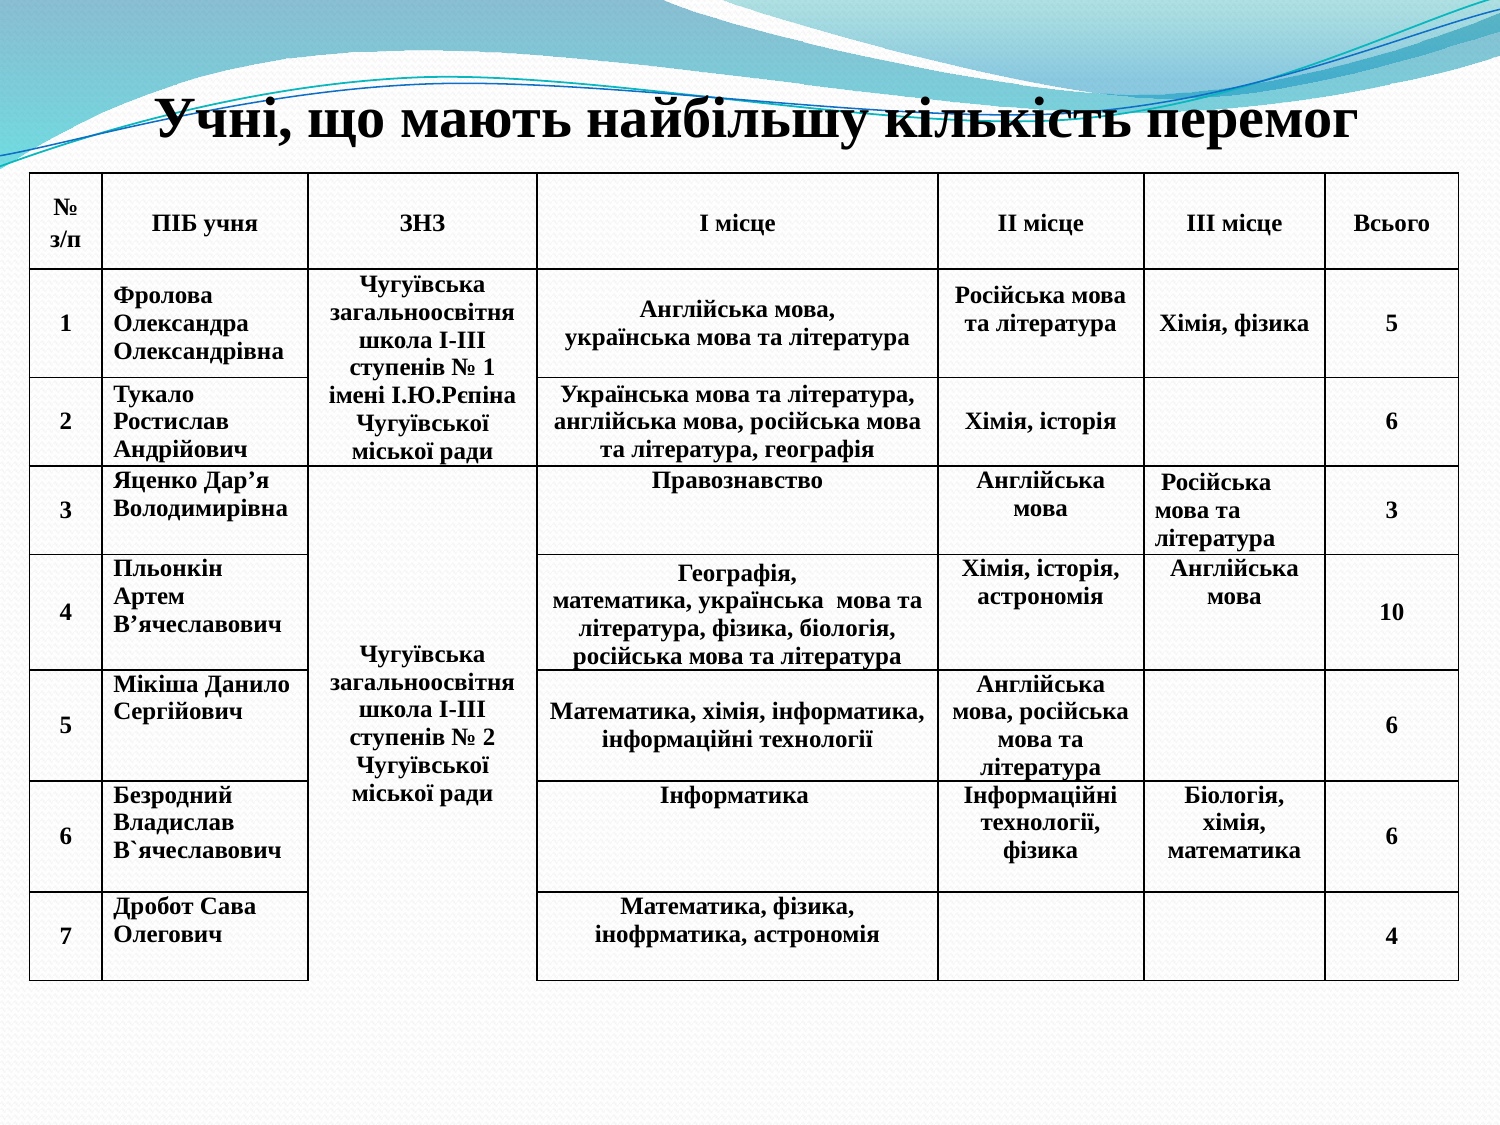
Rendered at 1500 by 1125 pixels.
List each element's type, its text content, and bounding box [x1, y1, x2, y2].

table_cell Мікіша Данило Сергійович [103, 671, 307, 780]
table_cell 5 [30, 671, 101, 780]
table_cell Географія, математика, українська мова та література, фізика, біологія, російська мова та література [538, 555, 937, 669]
table_cell Безродний Владислав В`ячеславович [103, 782, 307, 891]
table_cell 6 [1326, 378, 1458, 465]
table_cell 4 [1326, 893, 1458, 980]
table_header ЗНЗ [309, 174, 536, 268]
table_cell 1 [30, 270, 101, 377]
table_cell 7 [30, 893, 101, 980]
table_cell Яценко Дар’я Володимирівна [103, 467, 307, 554]
table_cell Правознавство [538, 467, 937, 554]
table_cell [1145, 378, 1324, 465]
table_cell Біологія, хімія, математика [1145, 782, 1324, 891]
table_header № з/п [30, 174, 101, 268]
table_cell Хімія, історія, астрономія [939, 555, 1143, 669]
table_header ІІІ місце [1145, 174, 1324, 268]
table_cell Англійська мова [939, 467, 1143, 554]
table_cell Математика, фізика, інофрматика, астрономія [538, 893, 937, 980]
table_cell Російська мова та література [939, 270, 1143, 377]
table_cell Пльонкін Артем В’ячеславович [103, 555, 307, 669]
table_cell Дробот Сава Олегович [103, 893, 307, 980]
table_cell Математика, хімія, інформатика, інформаційні технології [538, 671, 937, 780]
table_cell 5 [1326, 270, 1458, 377]
table_cell Тукало Ростислав Андрійович [103, 378, 307, 465]
table_cell 3 [1326, 467, 1458, 554]
table_cell Англійська мова [1145, 555, 1324, 669]
table_cell [1145, 893, 1324, 980]
title Учні, що мають найбільшу кількість перемог [75, 66, 1438, 149]
table_cell Інформатика [538, 782, 937, 891]
table_header І місце [538, 174, 937, 268]
table_cell Хімія, фізика [1145, 270, 1324, 377]
table_cell 4 [30, 555, 101, 669]
table_cell Англійська мова, російська мова та література [939, 671, 1143, 780]
table_cell Російська мова та література [1145, 467, 1324, 554]
table_cell Чугуївська загальноосвітня школа І-ІІІ ступенів № 1 імені І.Ю.Рєпіна Чугуївської міської ради [309, 270, 536, 465]
table_cell 2 [30, 378, 101, 465]
table_header Всього [1326, 174, 1458, 268]
table_header ПІБ учня [103, 174, 307, 268]
table_cell 6 [1326, 671, 1458, 780]
table_cell Чугуївська загальноосвітня школа І-ІІІ ступенів № 2 Чугуївської міської ради [309, 467, 536, 981]
table_cell Українська мова та література, англійська мова, російська мова та література, географія [538, 378, 937, 465]
table_header ІІ місце [939, 174, 1143, 268]
table_cell Інформаційні технології, фізика [939, 782, 1143, 891]
table_cell 6 [30, 782, 101, 891]
table_cell 6 [1326, 782, 1458, 891]
table_cell [939, 893, 1143, 980]
table_cell 3 [30, 467, 101, 554]
table_cell [1145, 671, 1324, 780]
table_cell Англійська мова, українська мова та література [538, 270, 937, 377]
table_cell Фролова Олександра Олександрівна [103, 270, 307, 377]
table_cell Хімія, історія [939, 378, 1143, 465]
table_cell 10 [1326, 555, 1458, 669]
